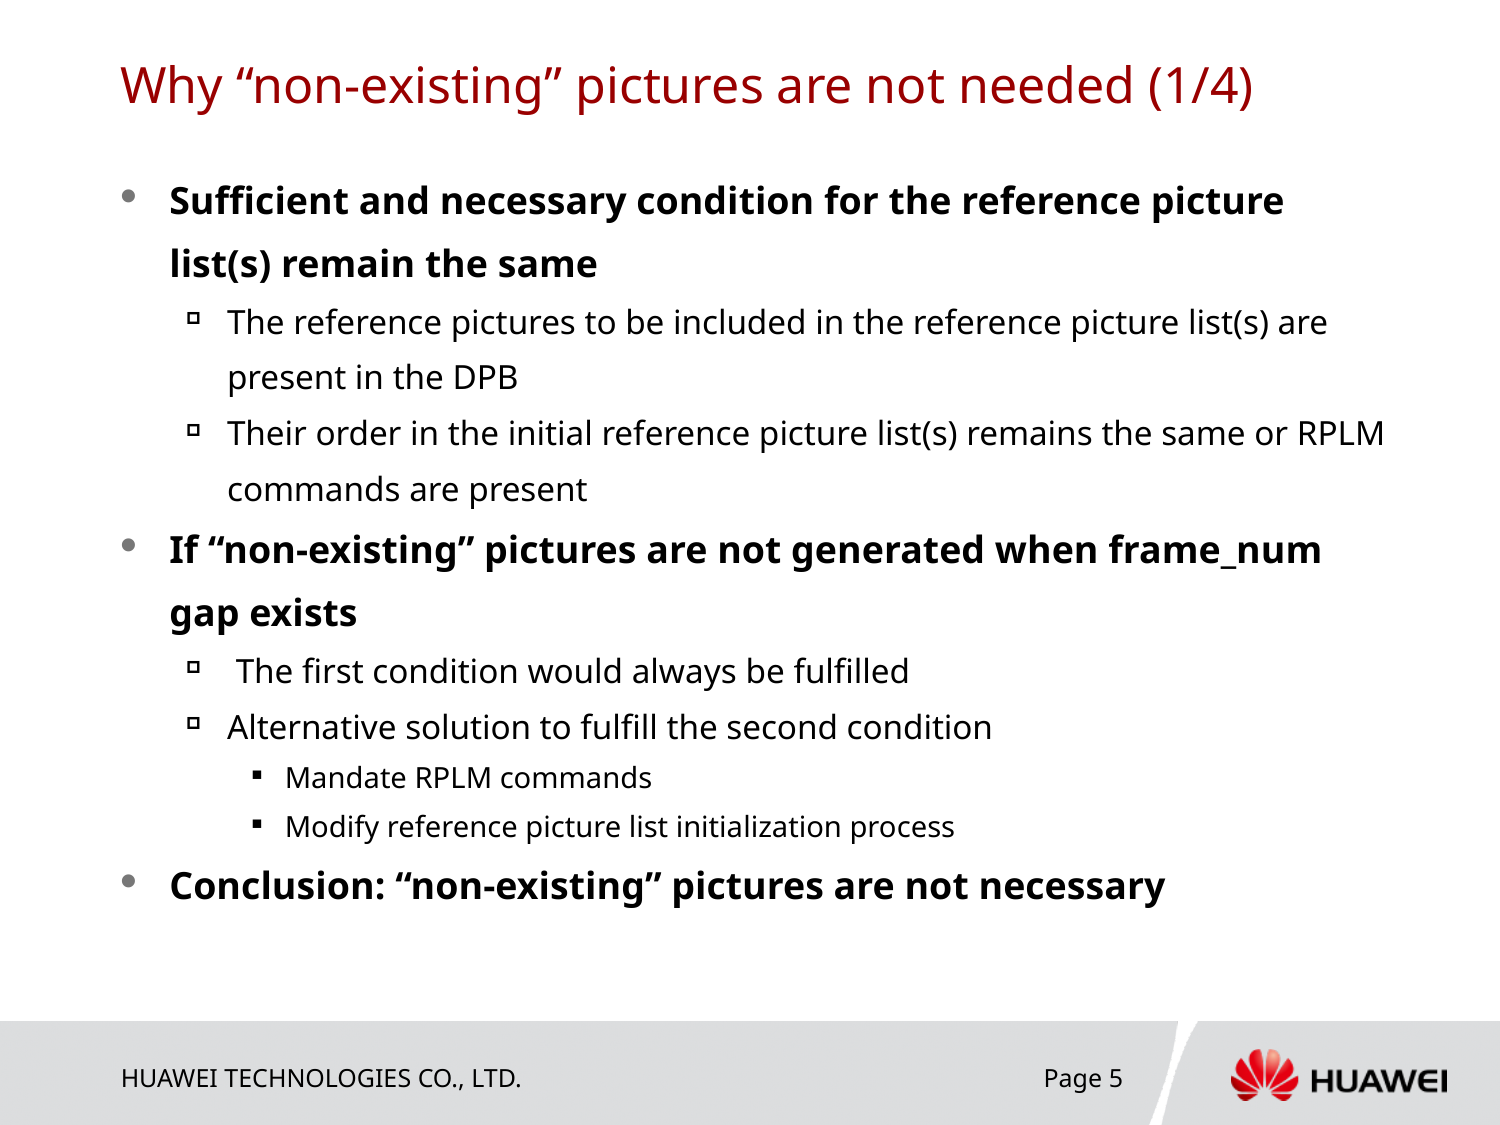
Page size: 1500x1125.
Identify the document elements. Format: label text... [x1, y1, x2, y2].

slide_number Page 5 [1043, 1064, 1388, 1125]
picture [0, 1021, 1500, 1125]
list Sufficient and necessary condition for the reference picture list(s) remain the same The reference pictures to be included in the reference picture list(s) are present in the DPB Their order in the initial reference picture list(s) remains the same or RPLM commands are present If “non-existing” pictures are not generated when frame_num gap exists The first condition would always be fulfilled Alternative solution to fulfill the second condition Mandate RPLM commands Modify reference picture list initialization process Conclusion: “non-existing” pictures are not necessary [106, 152, 1409, 1032]
title Why “non-existing” pictures are not needed (1/4) [106, 11, 1378, 152]
